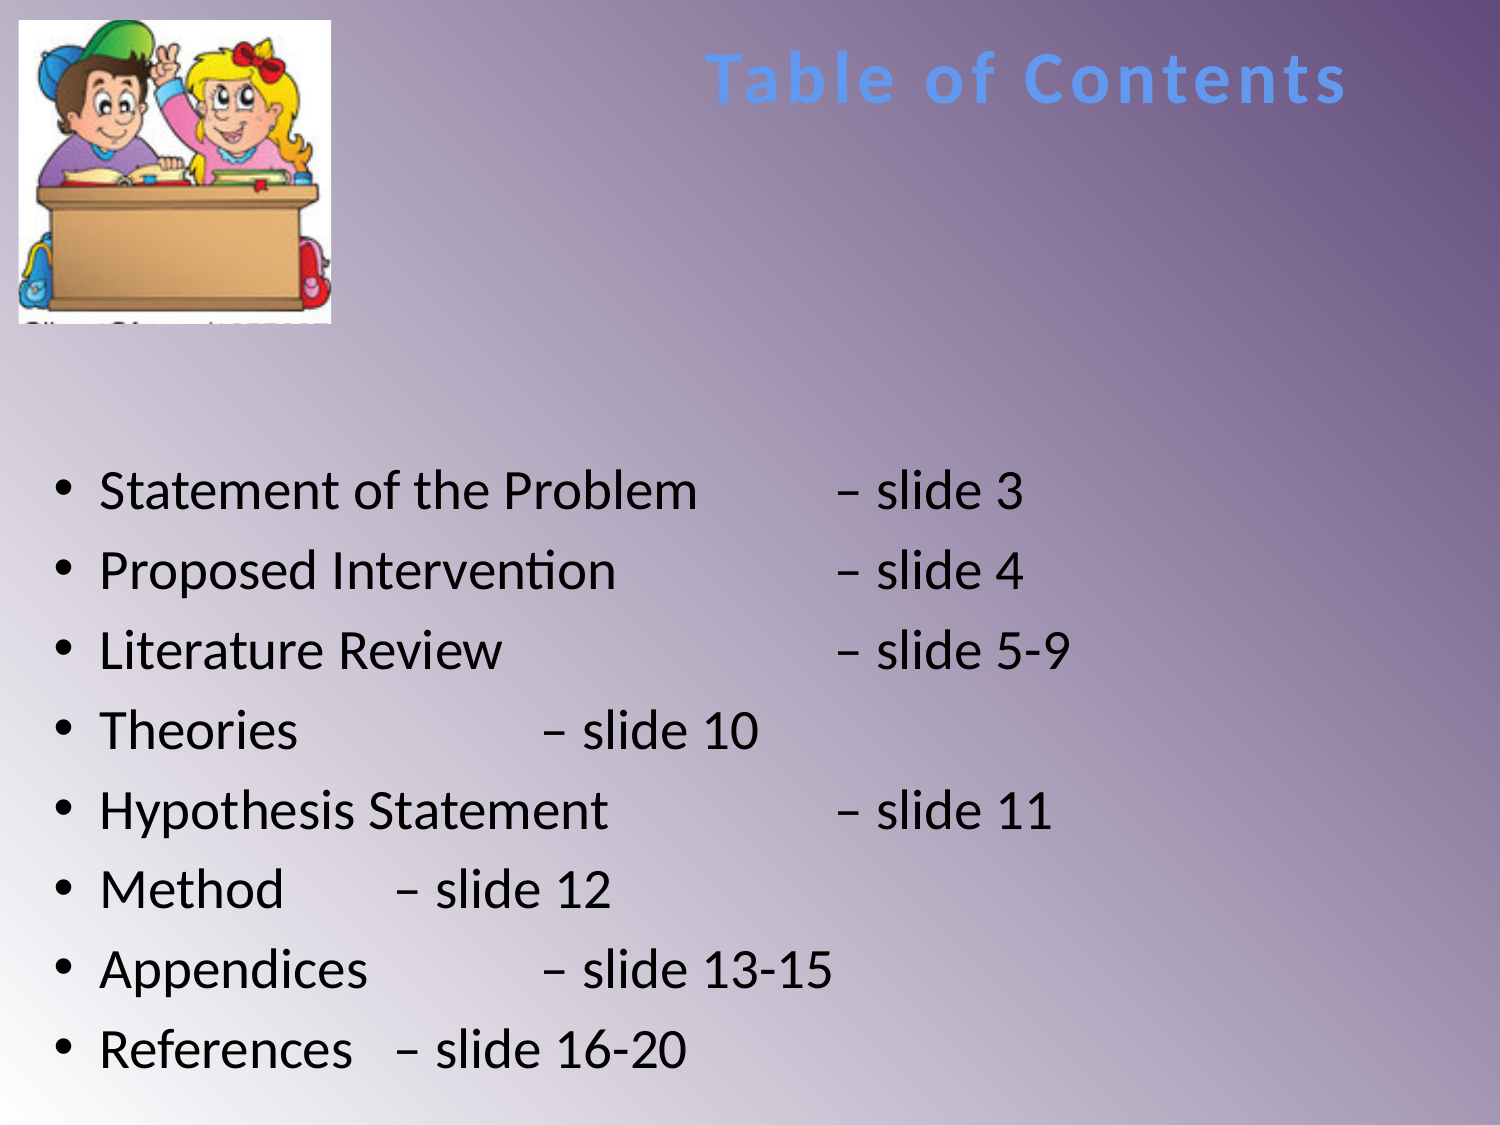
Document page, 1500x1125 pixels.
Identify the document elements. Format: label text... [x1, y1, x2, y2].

picture [18, 19, 332, 324]
list Statement of the Problem – slide 3 Proposed Intervention – slide 4 Literature Review – slide 5-9 Theories – slide 10 Hypothesis Statement – slide 11 Method – slide 12 Appendices – slide 13-15 References – slide 16-20 [38, 444, 1435, 1125]
title Table of Contents [415, 20, 1500, 148]
